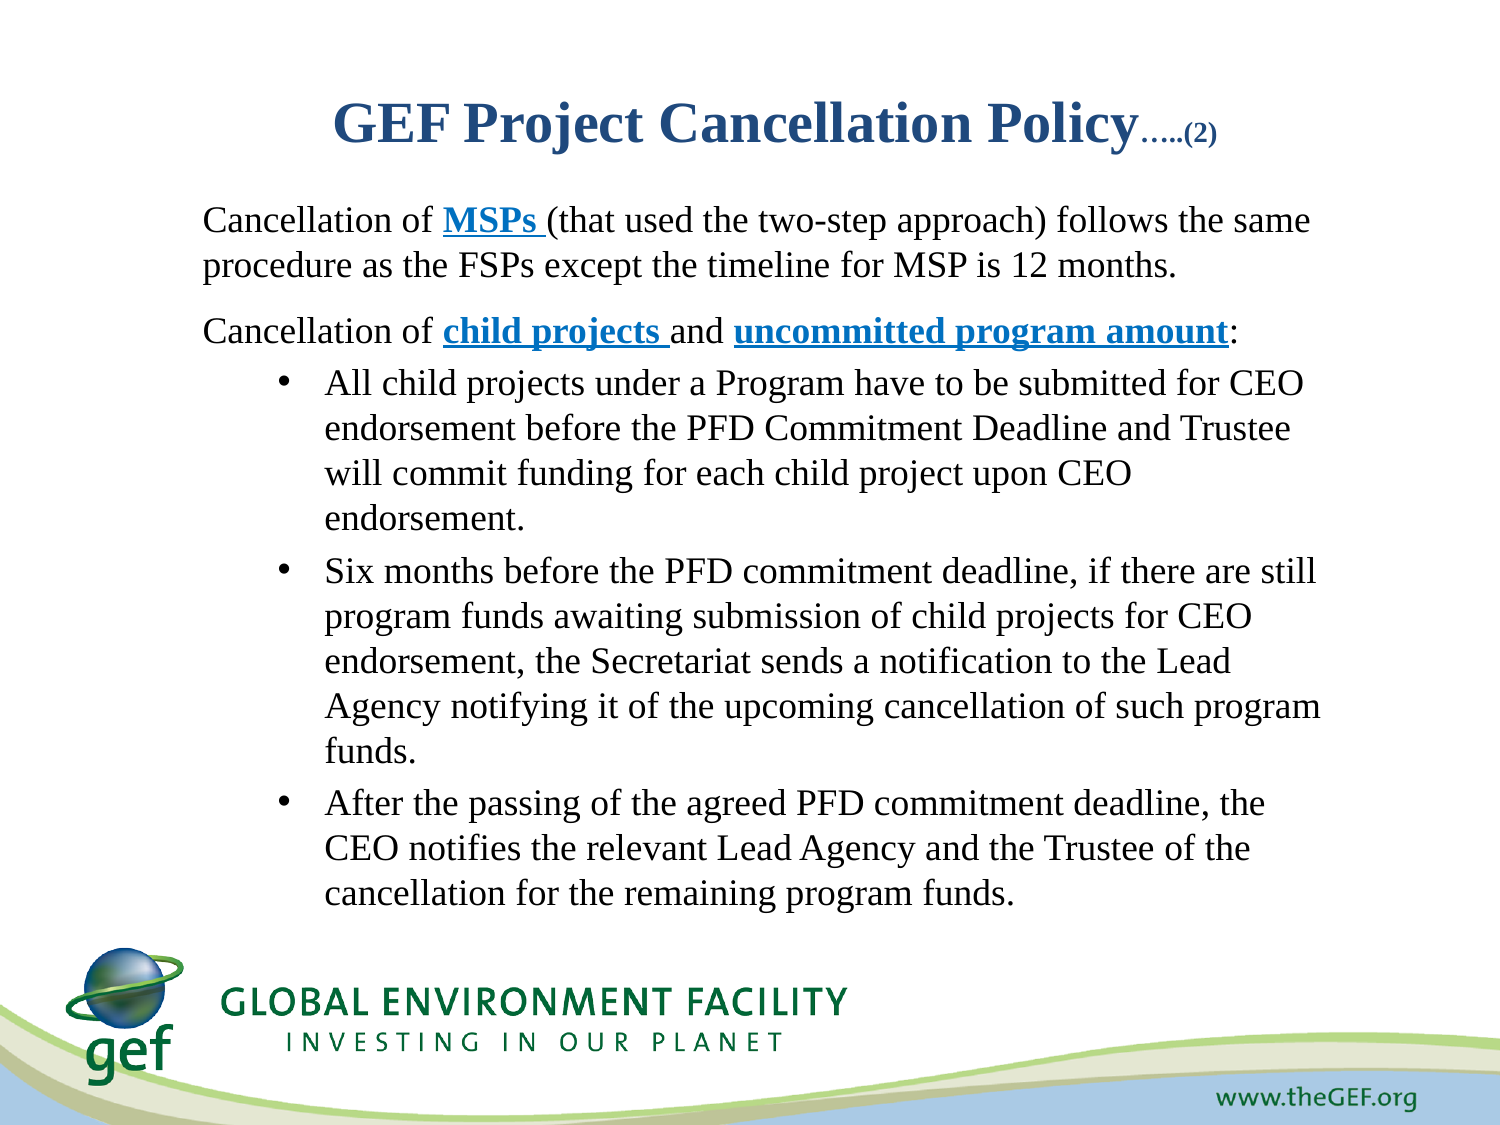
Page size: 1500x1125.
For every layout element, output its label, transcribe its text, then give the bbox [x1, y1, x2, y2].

list Cancellation of MSPs (that used the two-step approach) follows the same procedure as the FSPs except the timeline for MSP is 12 months. Cancellation of child projects and uncommitted program amount: All child projects under a Program have to be submitted for CEO endorsement before the PFD Commitment Deadline and Trustee will commit funding for each child project upon CEO endorsement. Six months before the PFD commitment deadline, if there are still program funds awaiting submission of child projects for CEO endorsement, the Secretariat sends a notification to the Lead Agency notifying it of the upcoming cancellation of such program funds. After the passing of the agreed PFD commitment deadline, the CEO notifies the relevant Lead Agency and the Trustee of the cancellation for the remaining program funds. [187, 187, 1338, 926]
title GEF Project Cancellation Policy…..(2) [237, 49, 1313, 187]
picture [0, 920, 1500, 1125]
